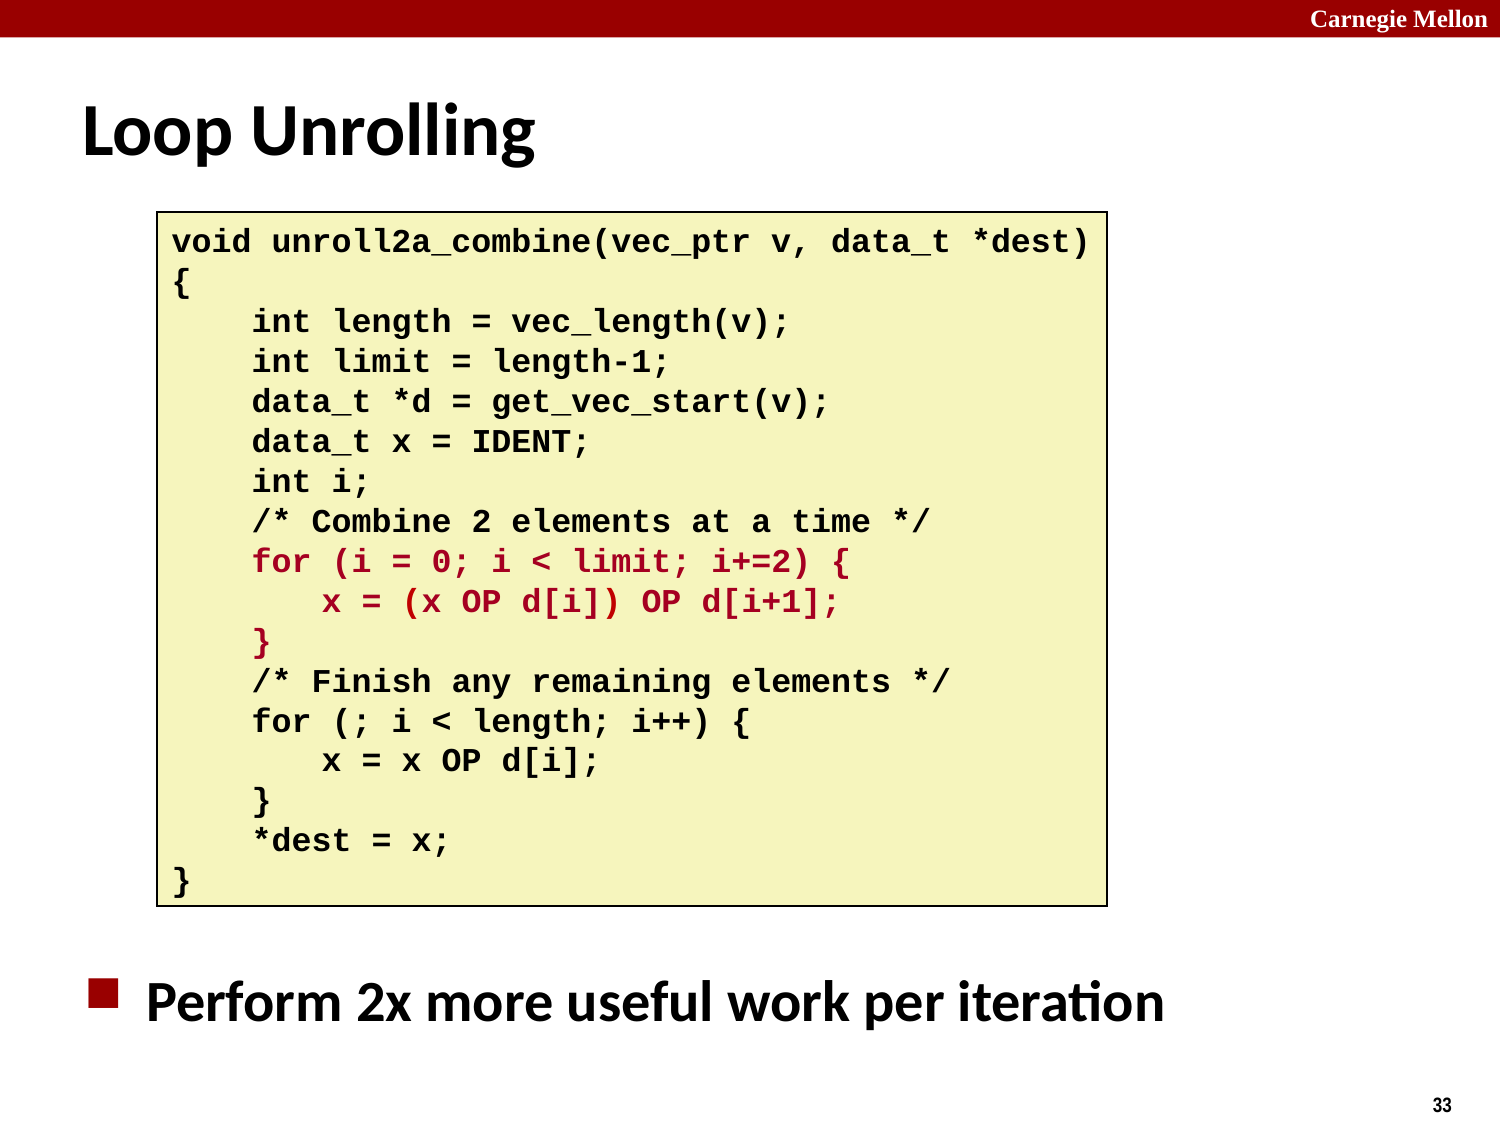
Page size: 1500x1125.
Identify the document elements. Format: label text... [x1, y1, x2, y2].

list Perform 2x more useful work per iteration [74, 954, 1438, 1051]
text_box void unroll2a_combine(vec_ptr v, data_t *dest) { int length = vec_length(v); int limit = length-1; data_t *d = get_vec_start(v); data_t x = IDENT; int i; /* Combine 2 elements at a time */ for (i = 0; i < limit; i+=2) { x = (x OP d[i]) OP d[i+1]; } /* Finish any remaining elements */ for (; i < length; i++) { x = x OP d[i]; } *dest = x; } [156, 212, 1107, 906]
title Loop Unrolling [66, 62, 1313, 188]
